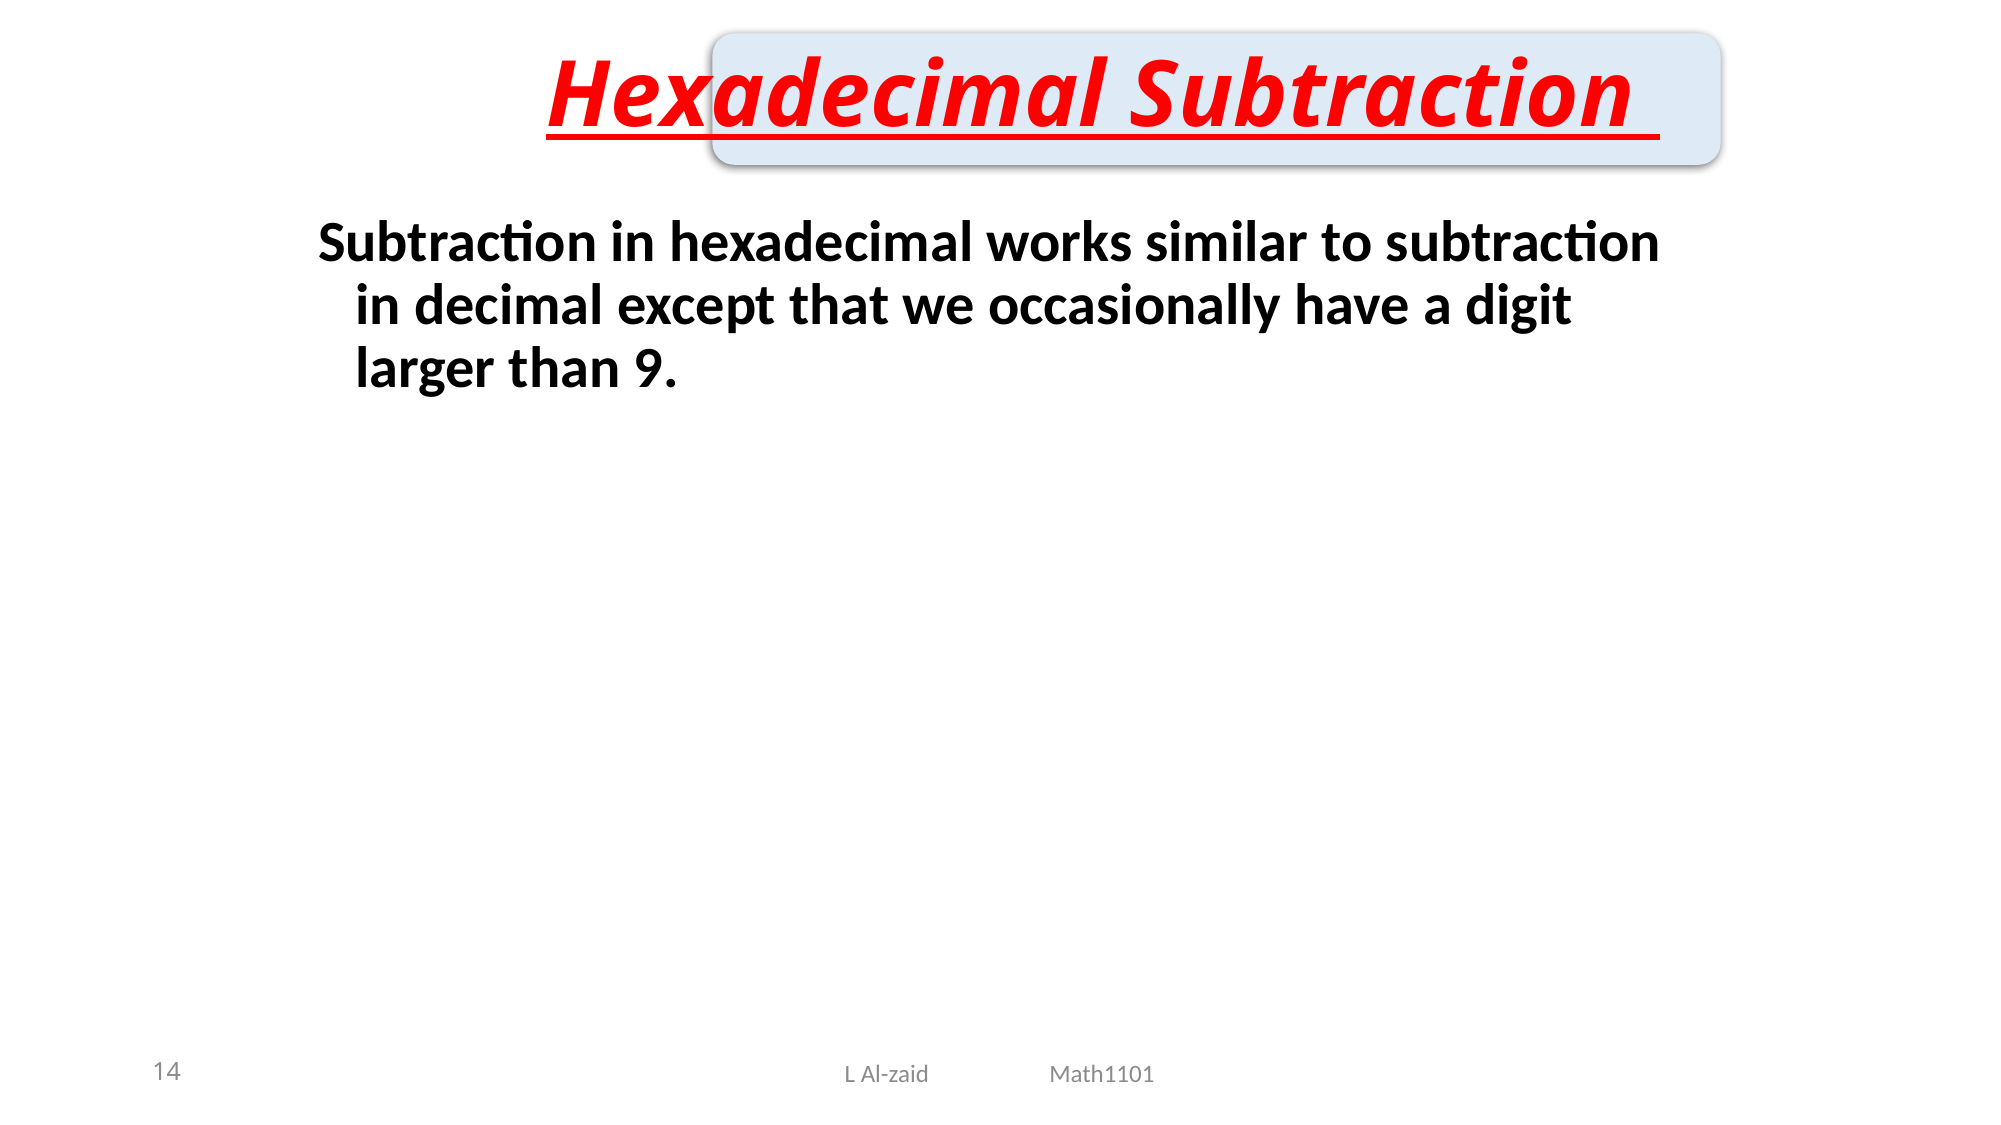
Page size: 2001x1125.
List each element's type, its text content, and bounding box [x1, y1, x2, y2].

slide_number 14 [137, 1042, 588, 1103]
title Hexadecimal Subtraction [324, 45, 1675, 149]
list Subtraction in hexadecimal works similar to subtraction in decimal except that we occasionally have a digit larger than 9. [303, 203, 1721, 1125]
footer L Al-zaid Math1101 [662, 1042, 1338, 1103]
text_box [713, 33, 1721, 165]
